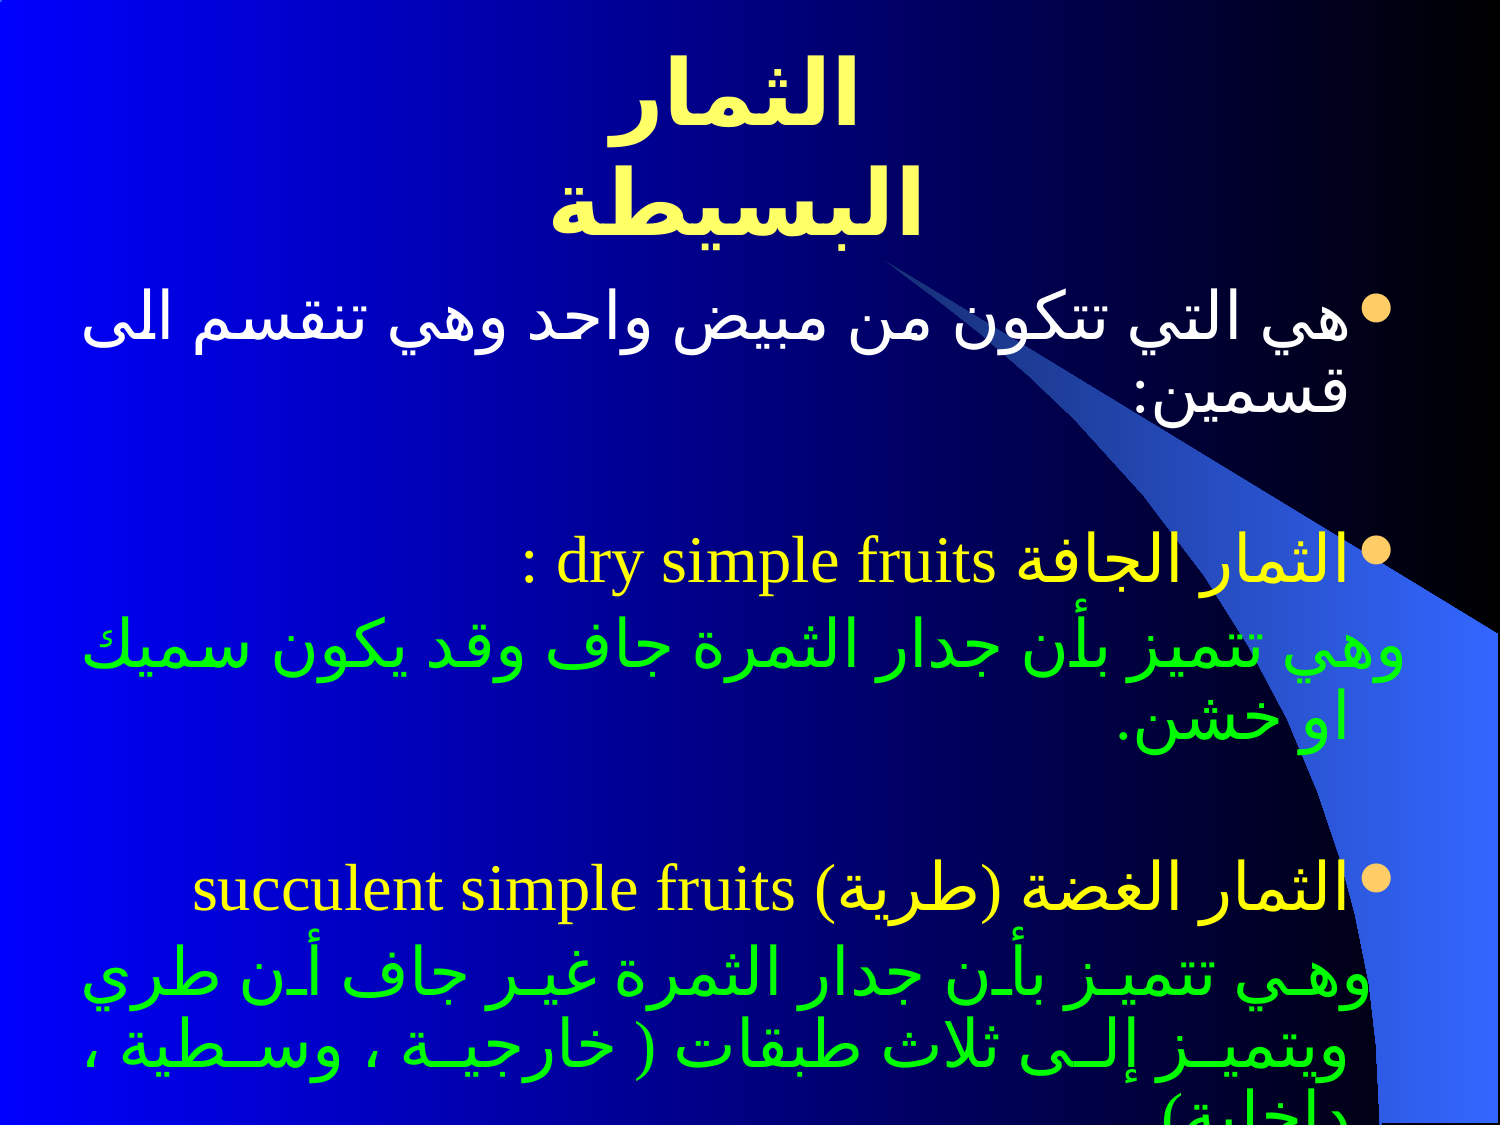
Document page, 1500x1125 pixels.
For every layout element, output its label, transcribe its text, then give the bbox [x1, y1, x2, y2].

list هي التي تتكون من مبيض واحد وهي تنقسم الى قسمين: الثمار الجافة dry simple fruits : وهي تتميز بأن جدار الثمرة جاف وقد يكون سميك او خشن. الثمار الغضة (طرية) succulent simple fruits وهي تتميز بأن جدار الثمرة غير جاف أن طري ويتميز إلى ثلاث طبقات ( خارجية ، وسطية ، داخلية). [49, 274, 1438, 1026]
title الثمار البسيطة [399, 49, 1076, 238]
